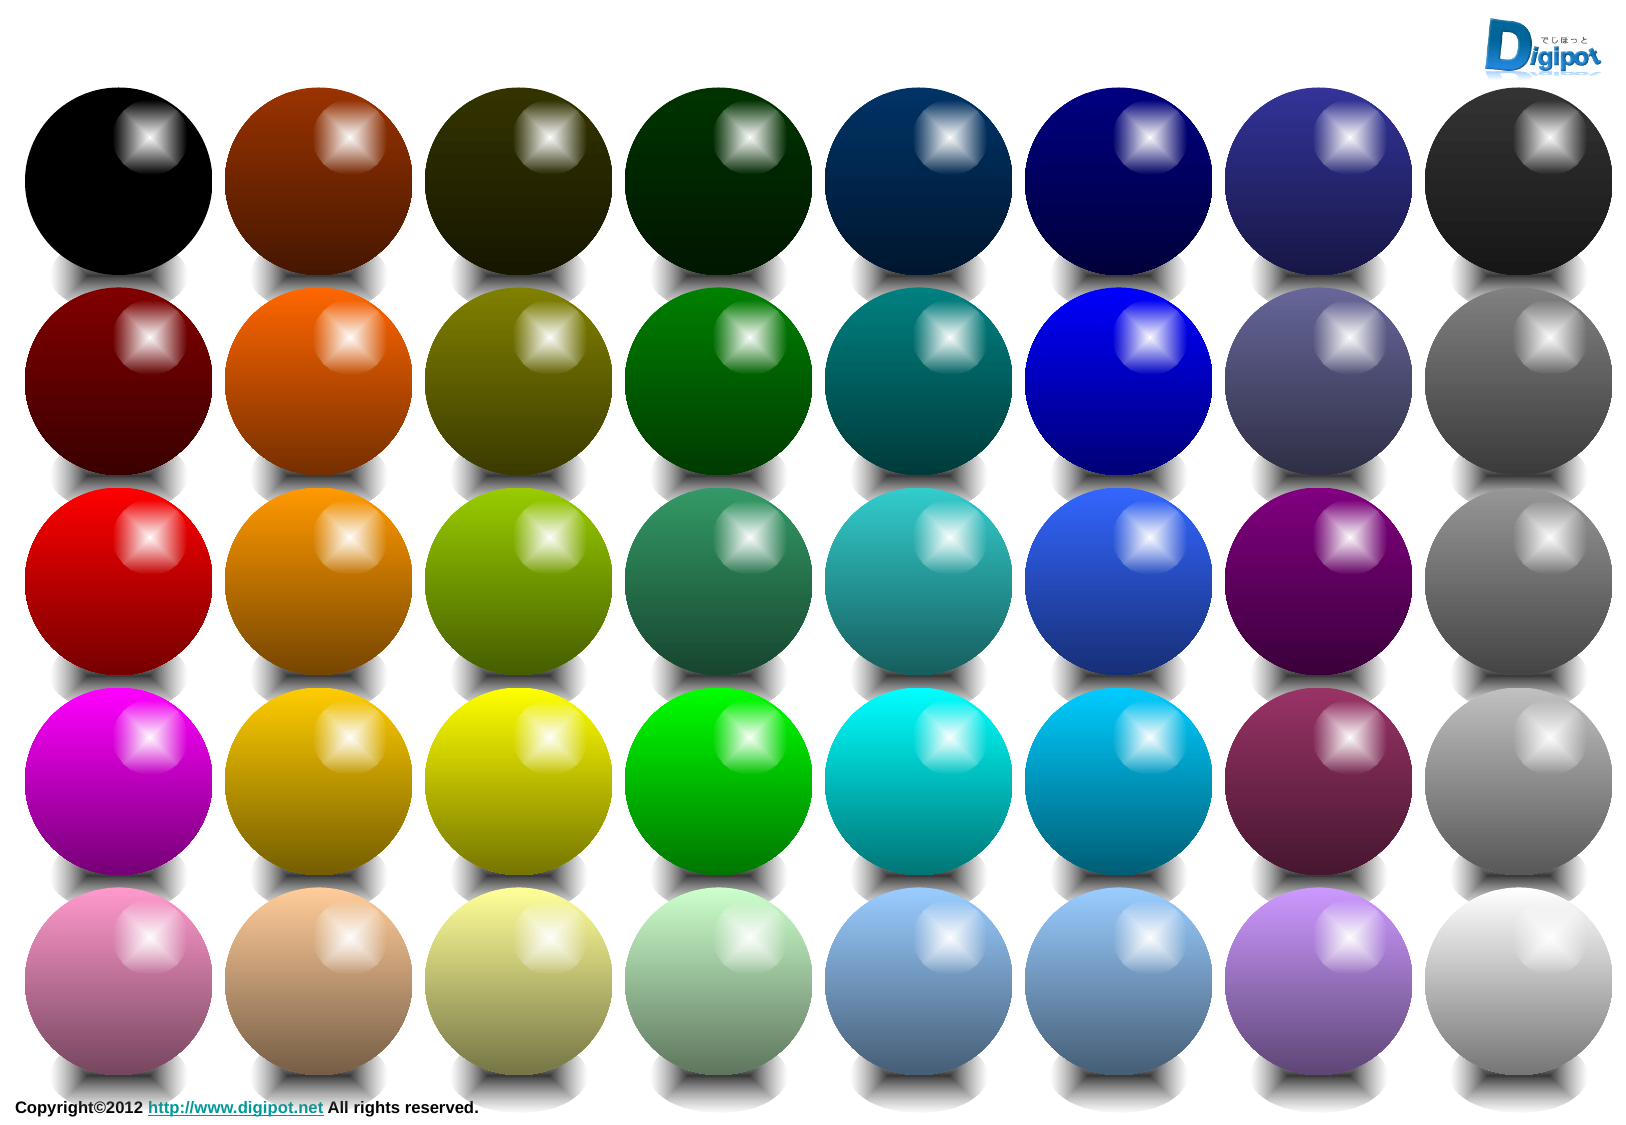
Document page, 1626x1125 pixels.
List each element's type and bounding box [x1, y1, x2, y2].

text_box [1224, 487, 1413, 675]
text_box [24, 287, 213, 487]
text_box [24, 487, 213, 687]
text_box [1424, 687, 1613, 887]
text_box [1024, 87, 1213, 287]
text_box [824, 687, 1013, 887]
text_box [1424, 87, 1613, 287]
text_box [824, 287, 1013, 487]
text_box [224, 487, 413, 687]
text_box [824, 887, 1013, 1113]
text_box [624, 287, 813, 487]
text_box [1224, 87, 1413, 287]
text_box [224, 87, 413, 287]
text_box [1024, 887, 1213, 1113]
text_box [1224, 887, 1413, 1113]
text_box [824, 87, 1013, 287]
text_box [1049, 475, 1188, 487]
text_box [1024, 487, 1213, 687]
text_box [24, 887, 213, 1113]
text_box [24, 687, 213, 887]
text_box [1024, 287, 1213, 475]
text_box [224, 287, 413, 487]
text_box [1424, 887, 1613, 1113]
text_box [1249, 675, 1388, 687]
text_box [624, 687, 813, 887]
text_box [1224, 287, 1413, 487]
text_box [1424, 287, 1613, 487]
text_box [424, 687, 613, 887]
text_box [424, 87, 613, 287]
picture [1485, 18, 1602, 82]
text_box [624, 87, 813, 287]
text_box [424, 287, 613, 487]
text_box [624, 887, 813, 1113]
text_box [224, 887, 413, 1113]
text_box [424, 487, 613, 687]
text_box [824, 487, 1013, 687]
text_box [624, 487, 813, 687]
text_box [224, 687, 413, 887]
text_box [24, 87, 213, 287]
text_box [1424, 487, 1613, 687]
text_box [424, 887, 613, 1113]
text_box [1224, 687, 1413, 887]
text_box [1024, 687, 1213, 887]
